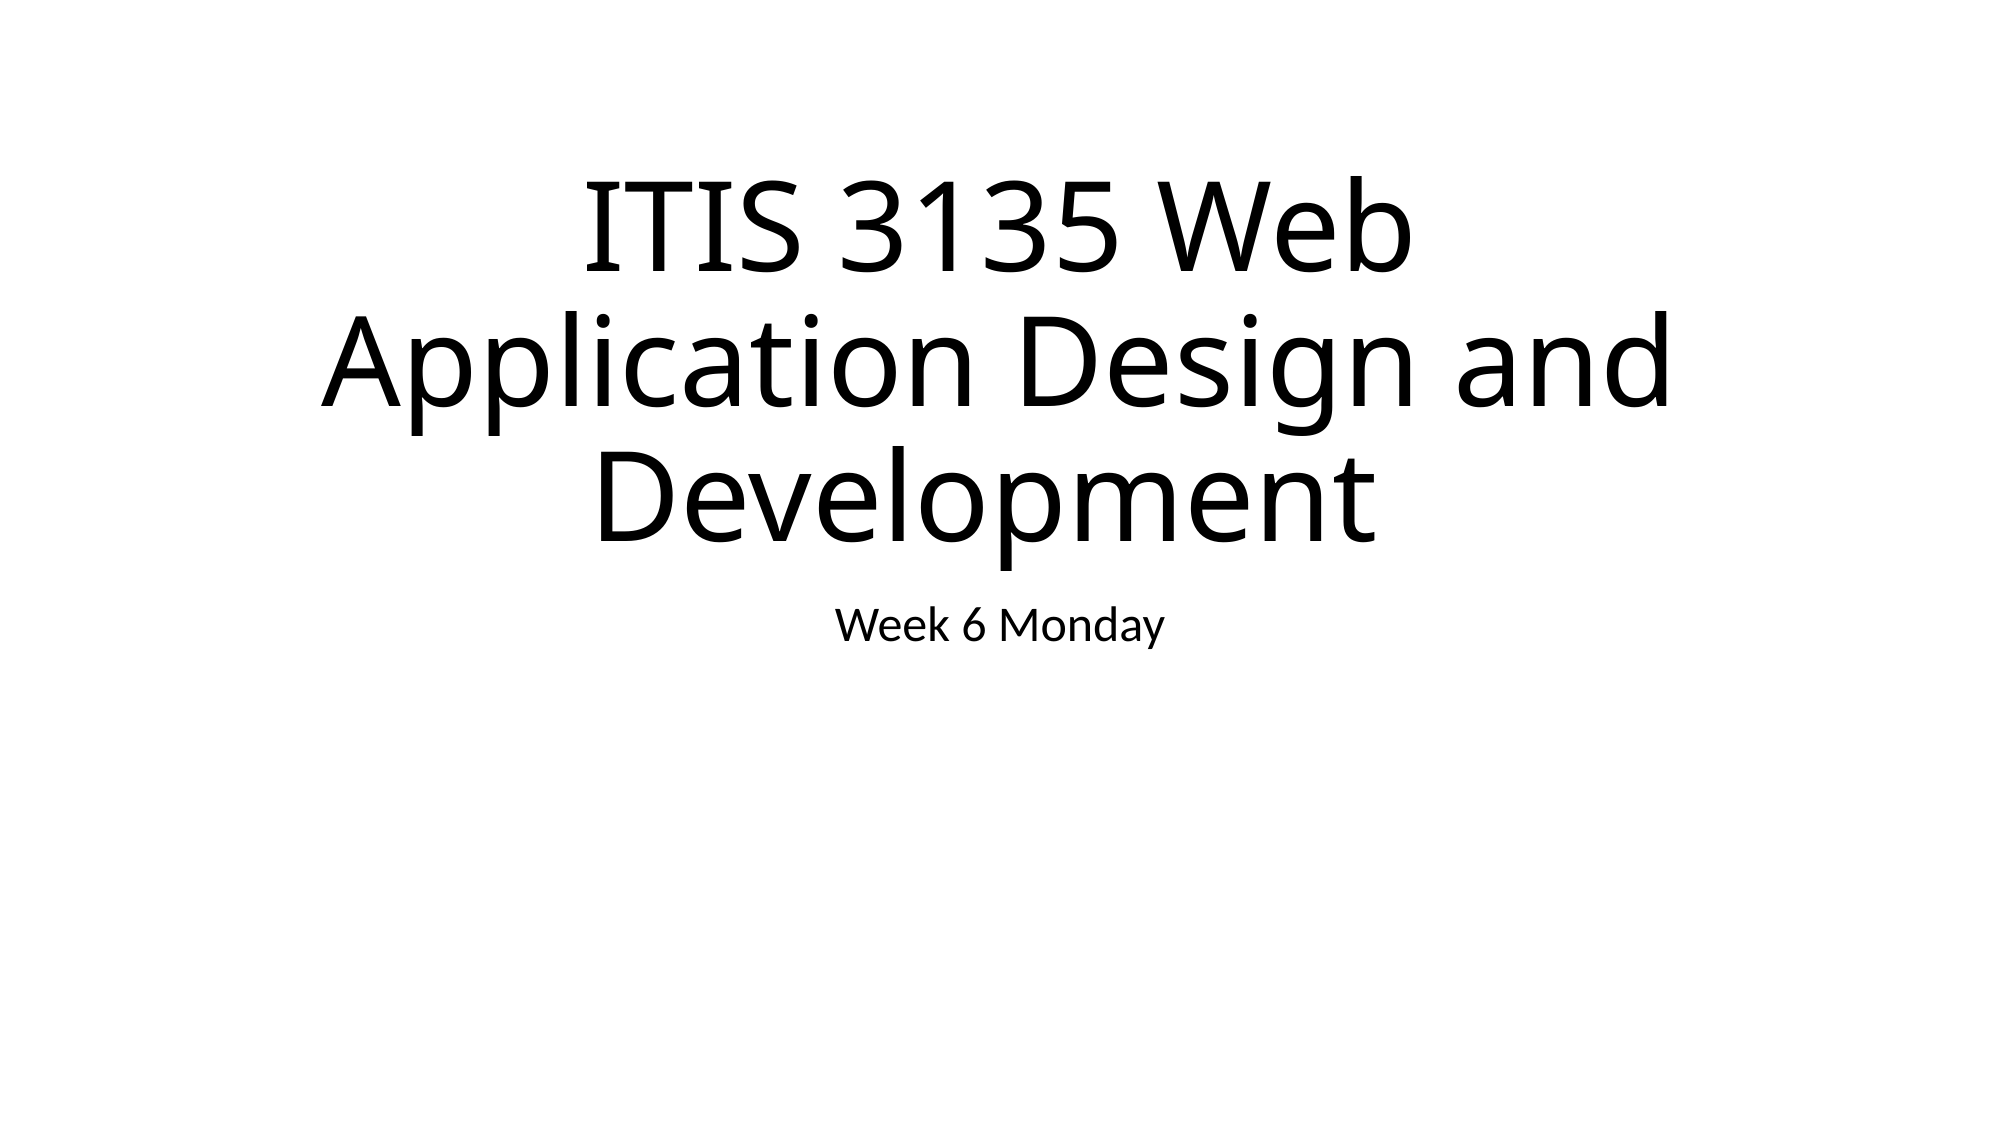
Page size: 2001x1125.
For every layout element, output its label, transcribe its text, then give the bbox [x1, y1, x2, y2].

title ITIS 3135 Web Application Design and Development [249, 184, 1750, 576]
subtitle Week 6 Monday [249, 590, 1750, 863]
